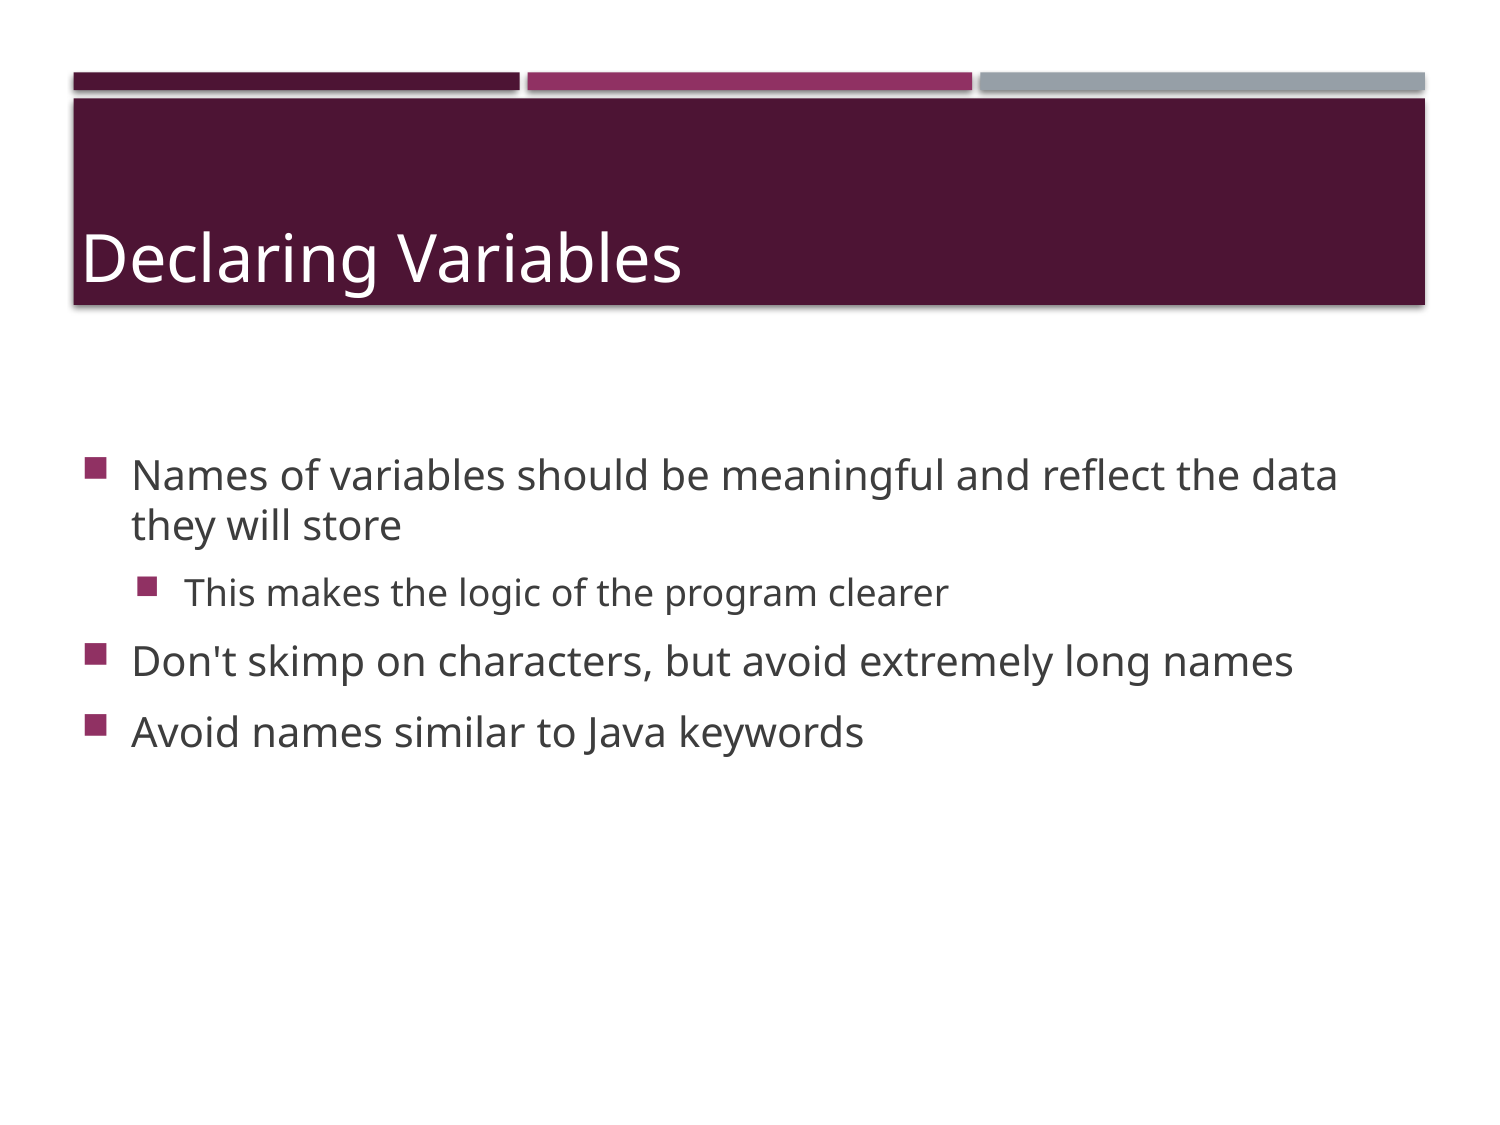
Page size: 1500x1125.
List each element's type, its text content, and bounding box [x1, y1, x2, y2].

text_box Declaring Variables [65, 208, 766, 303]
list Names of variables should be meaningful and reflect the data they will store This makes the logic of the program clearer Don't skimp on characters, but avoid extremely long names Avoid names similar to Java keywords [65, 304, 1377, 900]
